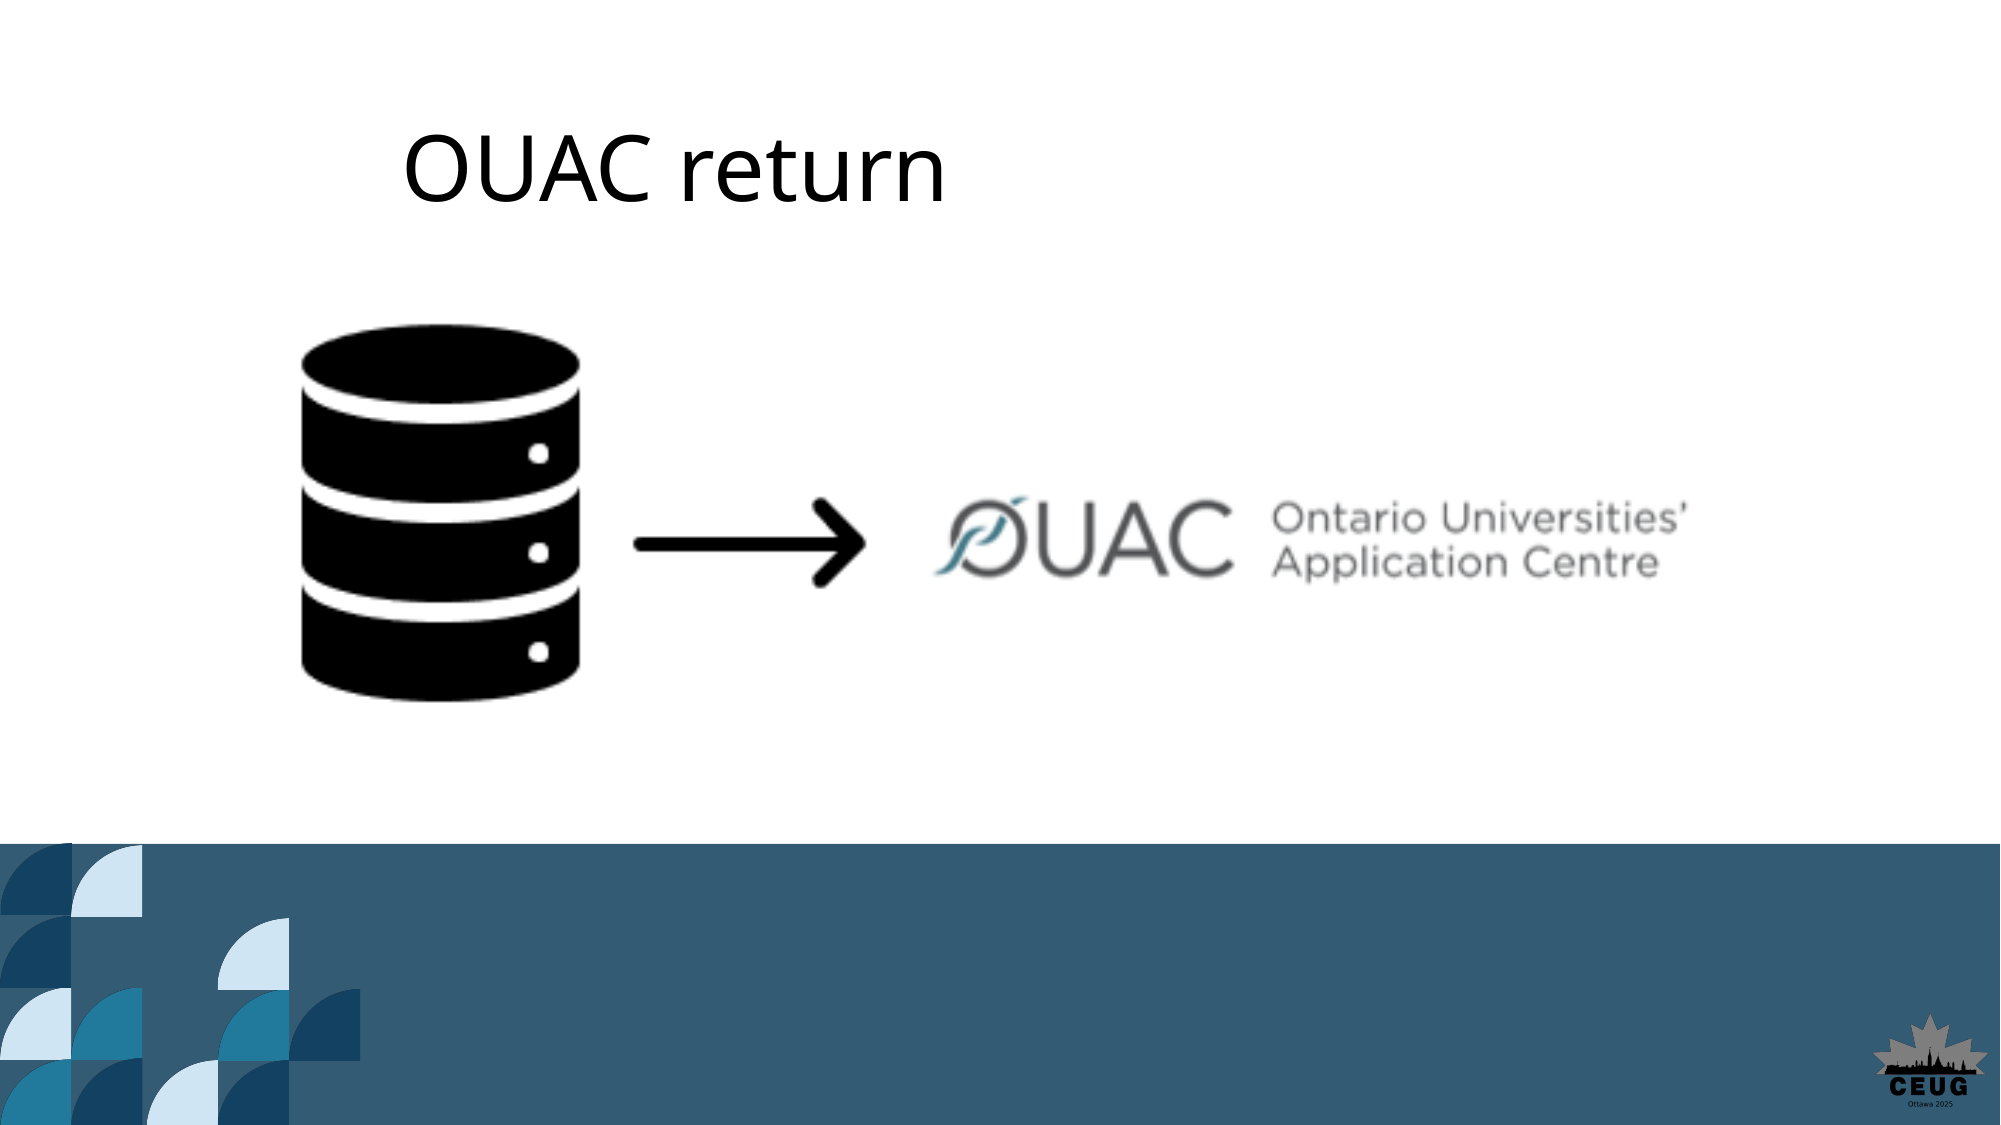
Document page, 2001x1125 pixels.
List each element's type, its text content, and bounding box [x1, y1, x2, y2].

picture [1872, 1013, 1989, 1110]
picture [0, 843, 143, 1125]
picture [246, 263, 1754, 783]
title OUAC return [74, 63, 1278, 281]
picture [146, 918, 361, 1125]
